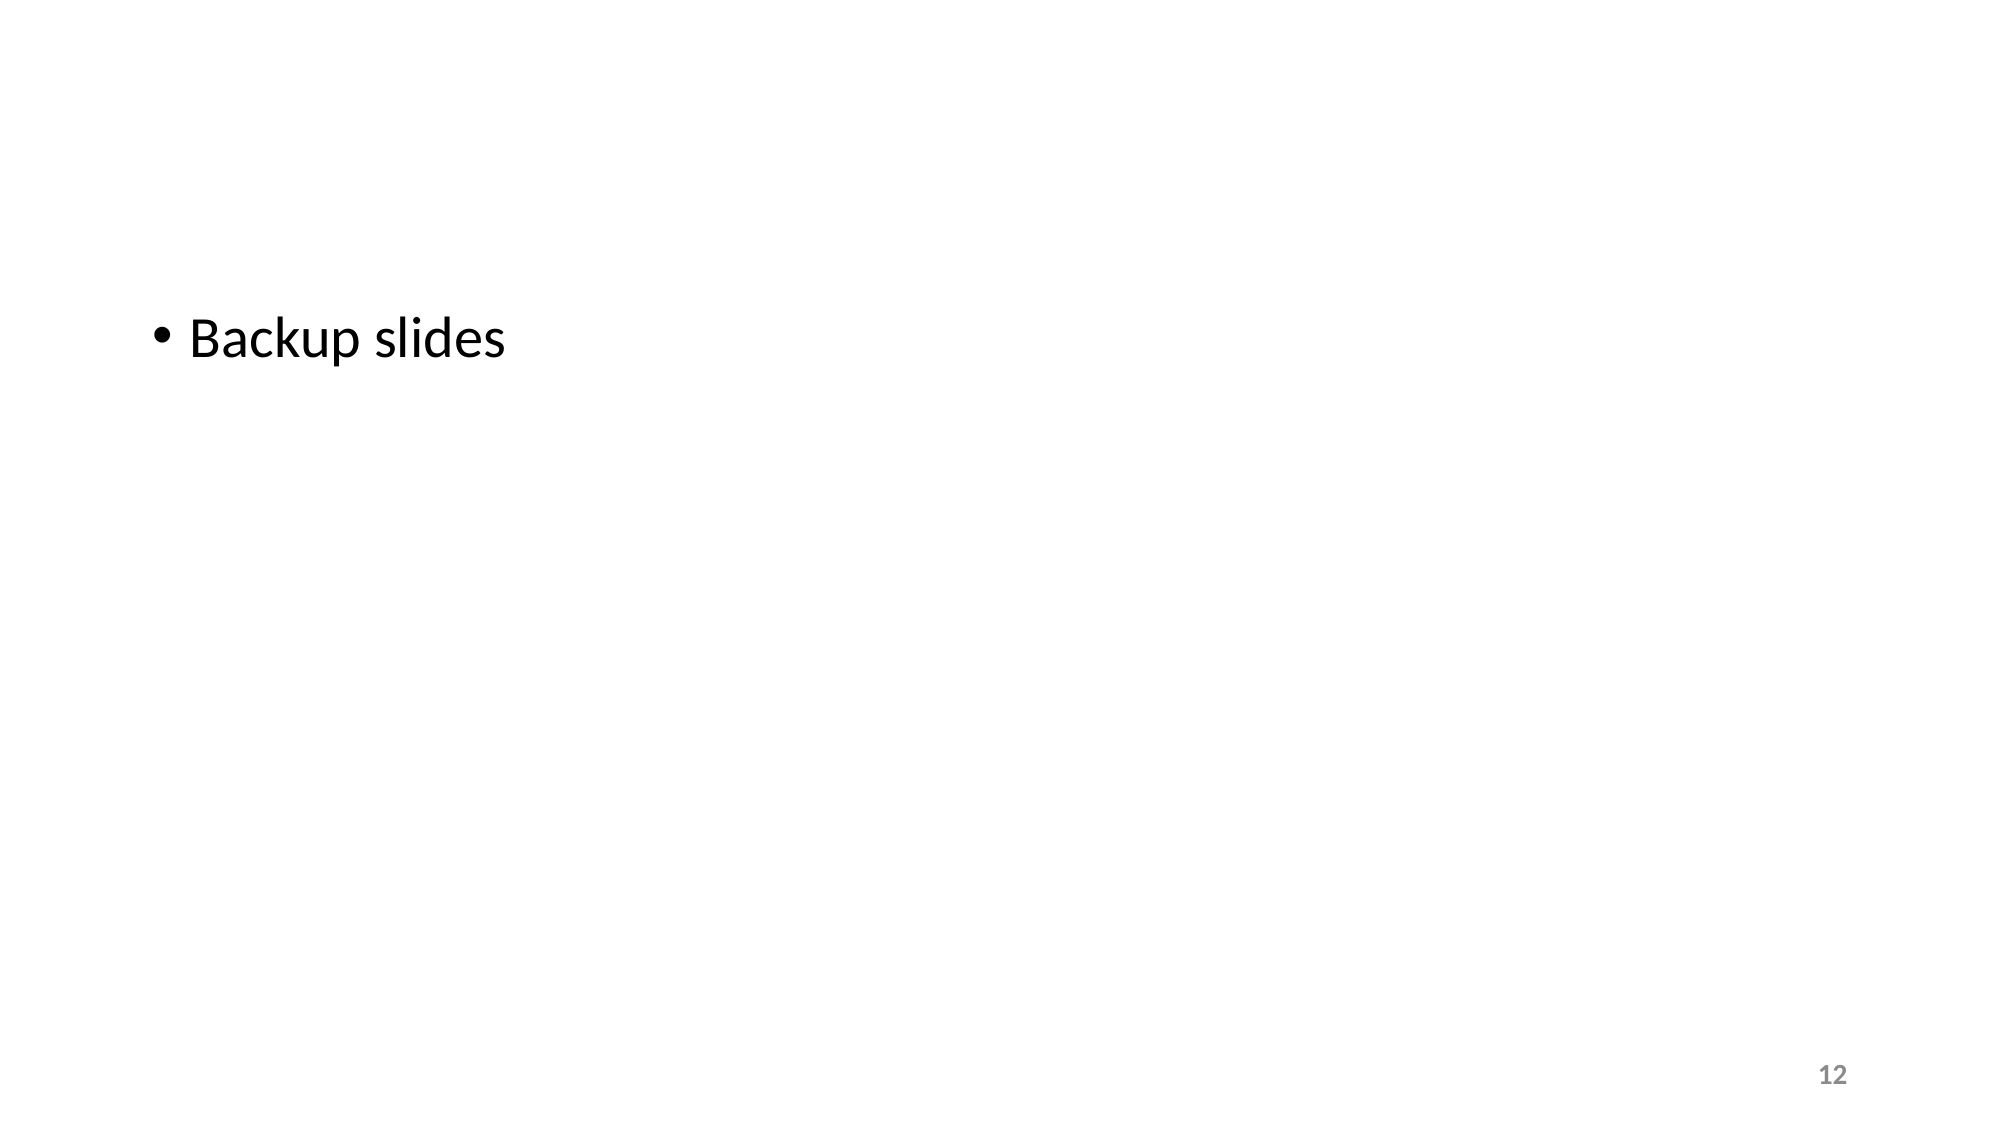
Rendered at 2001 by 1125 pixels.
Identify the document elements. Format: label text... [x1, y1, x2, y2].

slide_number 12 [1412, 1042, 1863, 1103]
list Backup slides [137, 299, 1863, 1014]
